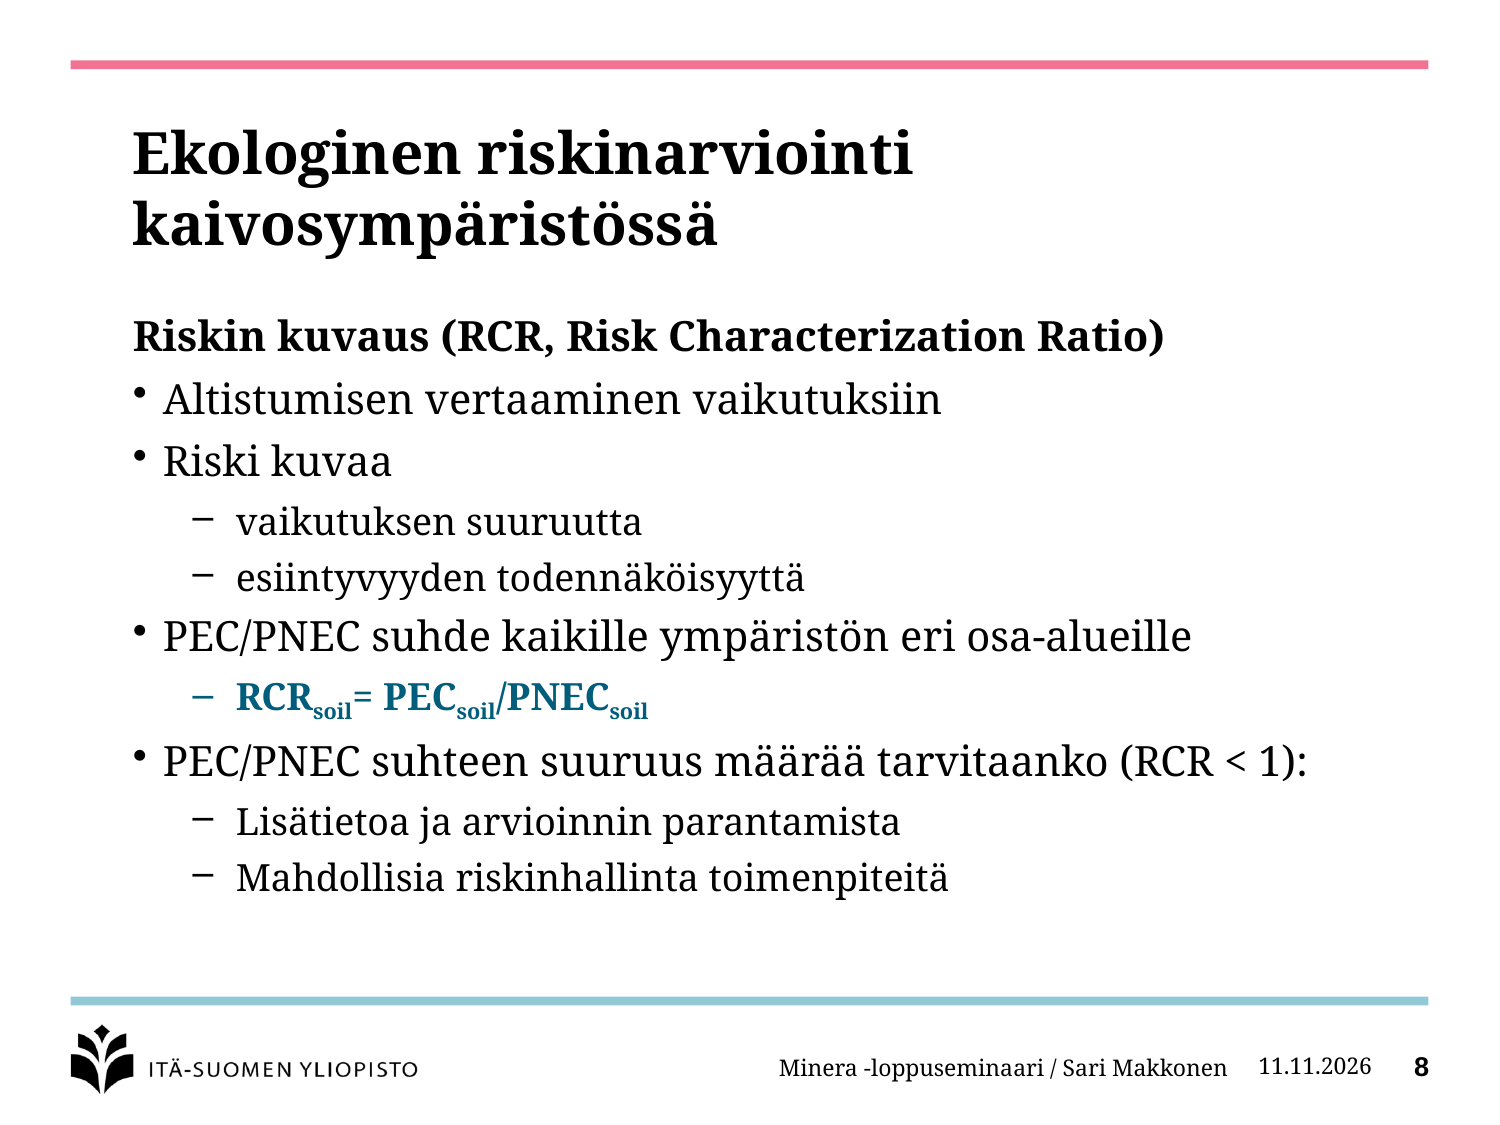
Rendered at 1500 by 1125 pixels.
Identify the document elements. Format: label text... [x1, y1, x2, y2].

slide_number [1229, 1046, 1369, 1089]
list Riskin kuvaus (RCR, Risk Characterization Ratio) Altistumisen vertaaminen vaikutuksiin Riski kuvaa vaikutuksen suuruutta esiintyvyyden todennäköisyyttä PEC/PNEC suhde kaikille ympäristön eri osa-alueille RCRsoil= PECsoil/PNECsoil PEC/PNEC suhteen suuruus määrää tarvitaanko (RCR < 1): Lisätietoa ja arvioinnin parantamista Mahdollisia riskinhallinta toimenpiteitä [117, 302, 1430, 988]
slide_number 8 [1369, 1046, 1430, 1089]
picture [70, 1024, 422, 1094]
footer Minera -loppuseminaari / Sari Makkonen [500, 1046, 1229, 1089]
title Ekologinen riskinarviointi kaivosympäristössä [117, 107, 1430, 274]
